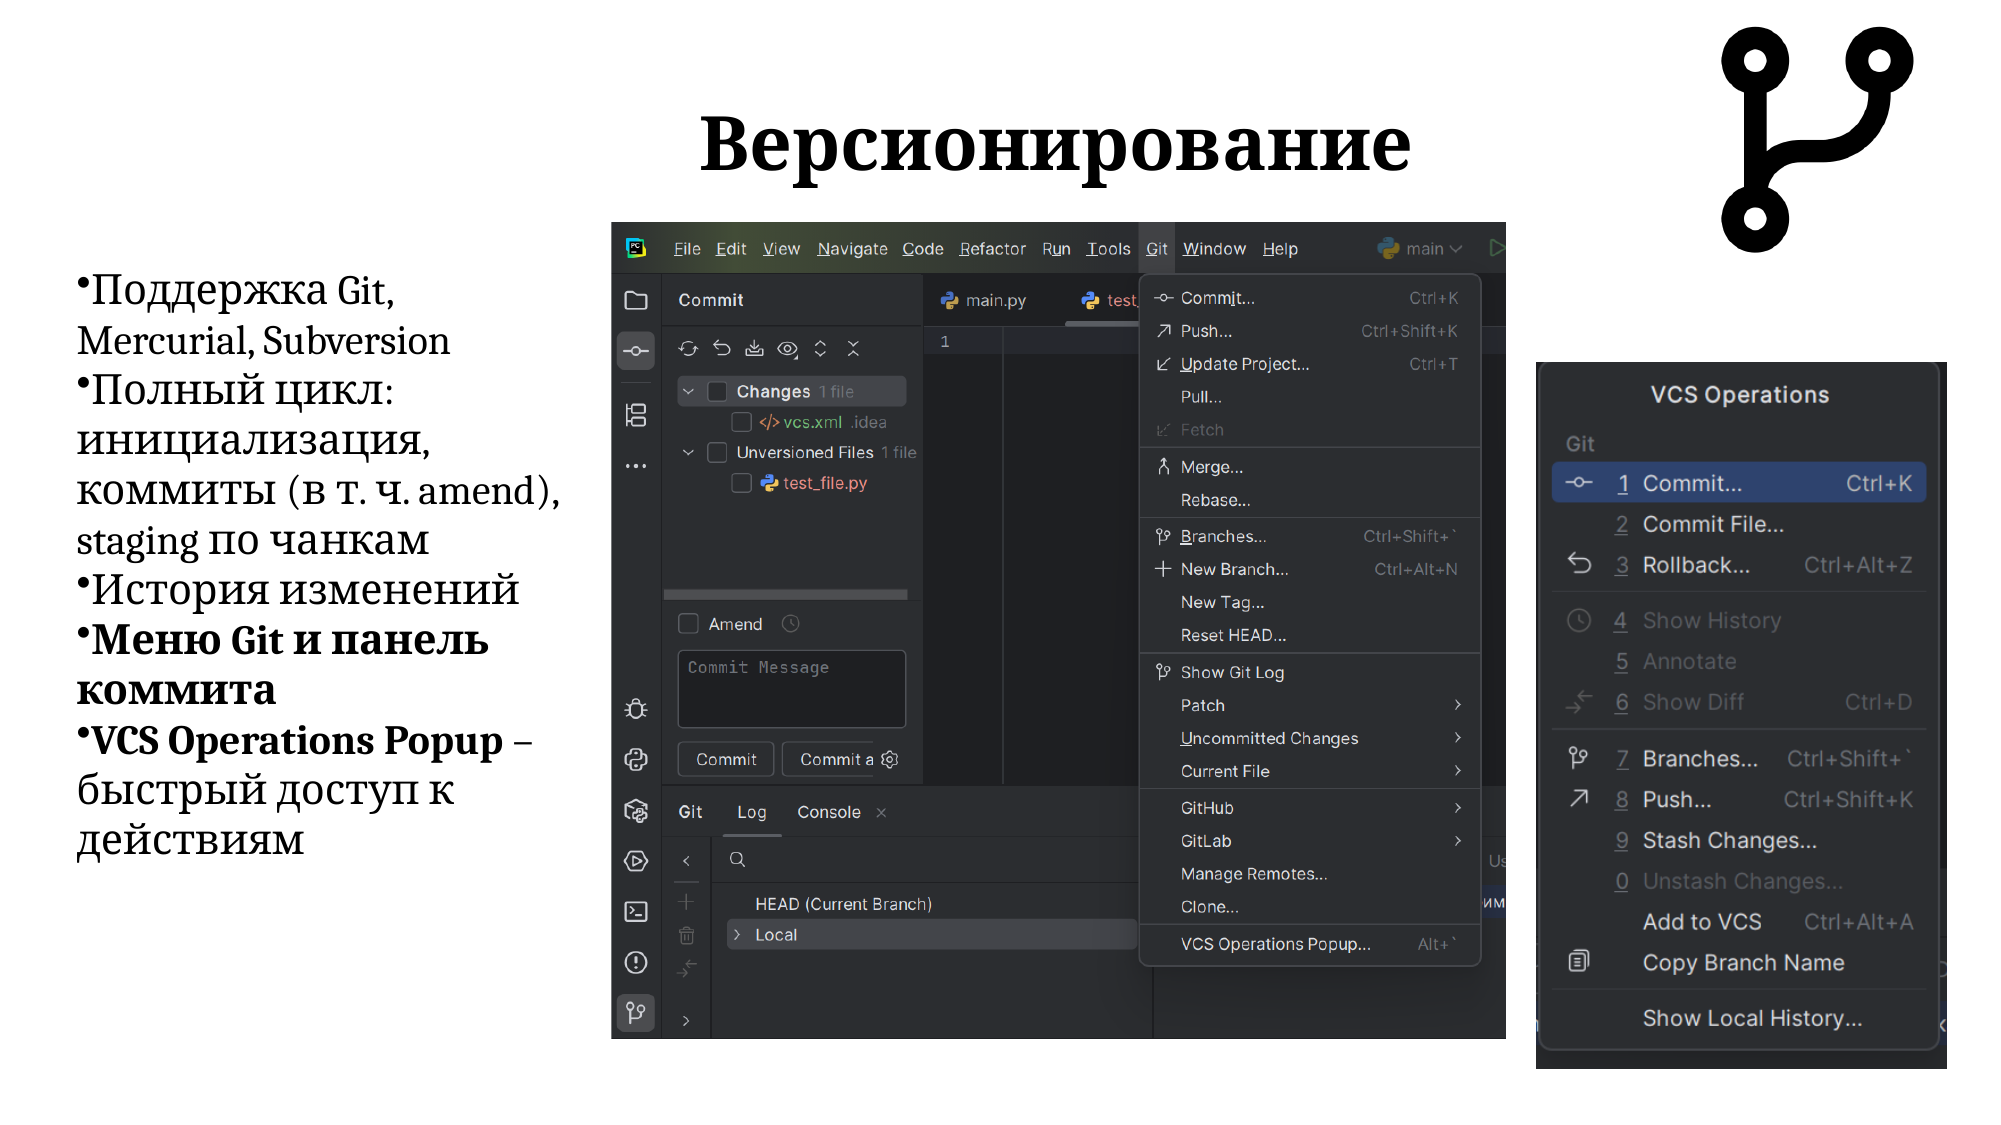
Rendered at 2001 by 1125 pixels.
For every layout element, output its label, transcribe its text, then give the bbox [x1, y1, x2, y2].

text_box Поддержка Git, Mercurial, Subversion Полный цикл: инициализация, коммиты (в т. ч. amend), staging по чанкам История изменений Меню Git и панель коммита VCS Operations Popup – быстрый доступ к действиям [61, 254, 581, 871]
picture [1536, 362, 1947, 1069]
title Версионирование [537, 89, 1577, 204]
picture [610, 221, 1507, 1040]
picture [1675, 4, 1947, 276]
